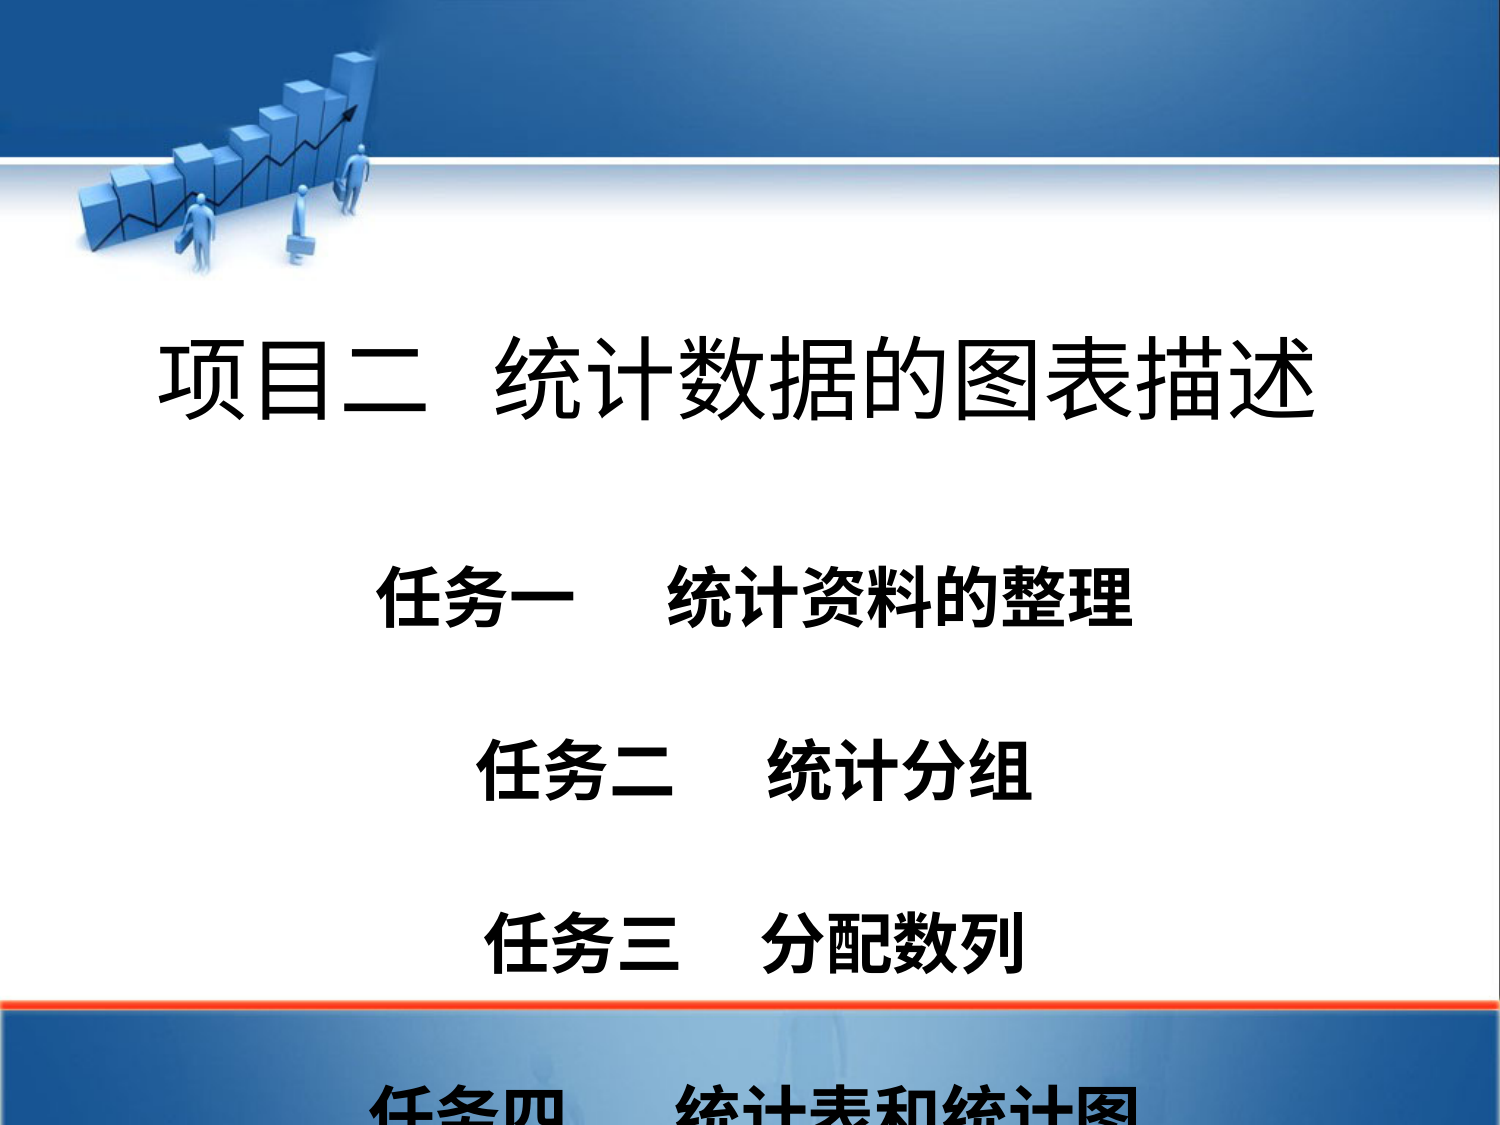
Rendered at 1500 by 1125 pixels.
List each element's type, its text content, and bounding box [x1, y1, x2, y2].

title 项目二 统计数据的图表描述 [100, 314, 1376, 556]
subtitle 任务一 统计资料的整理 任务二 统计分组 任务三 分配数列 任务四 统计表和统计图 [229, 467, 1281, 953]
picture [0, 0, 1500, 1125]
